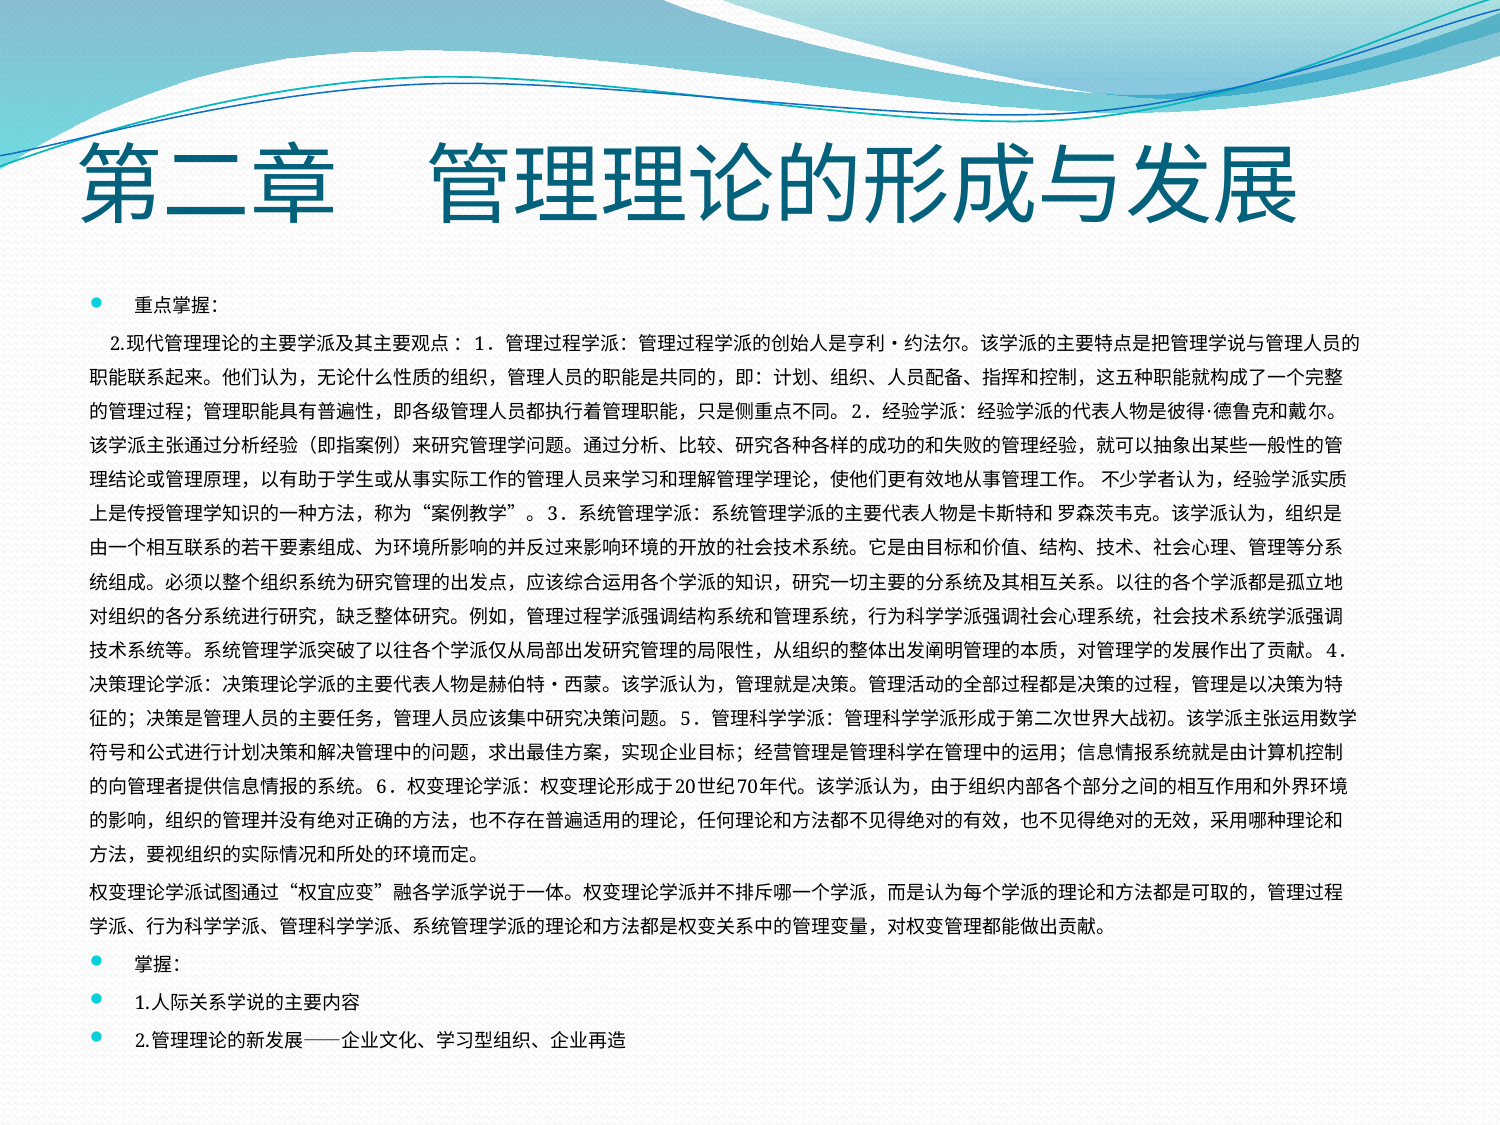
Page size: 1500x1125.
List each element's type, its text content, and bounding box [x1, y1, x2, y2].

list 重点掌握： 2.现代管理理论的主要学派及其主要观点 ：1．管理过程学派：管理过程学派的创始人是亨利•约法尔。该学派的主要特点是把管理学说与管理人员的职能联系起来。他们认为，无论什么性质的组织，管理人员的职能是共同的，即：计划、组织、人员配备、指挥和控制，这五种职能就构成了一个完整的管理过程；管理职能具有普遍性，即各级管理人员都执行着管理职能，只是侧重点不同。2．经验学派：经验学派的代表人物是彼得·德鲁克和戴尔。该学派主张通过分析经验（即指案例）来研究管理学问题。通过分析、比较、研究各种各样的成功的和失败的管理经验，就可以抽象出某些一般性的管理结论或管理原理，以有助于学生或从事实际工作的管理人员来学习和理解管理学理论，使他们更有效地从事管理工作。 不少学者认为，经验学派实质上是传授管理学知识的一种方法，称为“案例教学”。3．系统管理学派：系统管理学派的主要代表人物是卡斯特和 罗森茨韦克。该学派认为，组织是由一个相互联系的若干要素组成、为环境所影响的并反过来影响环境的开放的社会技术系统。它是由目标和价值、结构、技术、社会心理、管理等分系统组成。必须以整个组织系统为研究管理的出发点，应该综合运用各个学派的知识，研究一切主要的分系统及其相互关系。以往的各个学派都是孤立地对组织的各分系统进行研究，缺乏整体研究。例如，管理过程学派强调结构系统和管理系统，行为科学学派强调社会心理系统，社会技术系统学派强调技术系统等。系统管理学派突破了以往各个学派仅从局部出发研究管理的局限性，从组织的整体出发阐明管理的本质，对管理学的发展作出了贡献。4．决策理论学派：决策理论学派的主要代表人物是赫伯特•西蒙。该学派认为，管理就是决策。管理活动的全部过程都是决策的过程，管理是以决策为特征的；决策是管理人员的主要任务，管理人员应该集中研究决策问题。5．管理科学学派：管理科学学派形成于第二次世界大战初。该学派主张运用数学符号和公式进行计划决策和解决管理中的问题，求出最佳方案，实现企业目标；经营管理是管理科学在管理中的运用；信息情报系统就是由计算机控制的向管理者提供信息情报的系统。6．权变理论学派：权变理论形成于20世纪70年代。该学派认为，由于组织内部各个部分之间的相互作用和外界环境的影响，组织的管理并没有绝对正确的方法，也不存在普遍适用的理论，任何理论和方法都不见得绝对的有效，也不见得绝对的无效，采用哪种理论和方法，要视组织的实际情况和所处的环境而定。 权变理论学派试图通过“权宜应变”融各学派学说于一体。权变理论学派并不排斥哪一个学派，而是认为每个学派的理论和方法都是可取的，管理过程学派、行为科学学派、管理科学学派、系统管理学派的理论和方法都是权变关系中的管理变量，对权变管理都能做出贡献。 掌握： 1.人际关系学说的主要内容 2.管理理论的新发展——企业文化、学习型组织、企业再造 [75, 275, 1376, 1067]
title 第二章 管理理论的形成与发展 [75, 46, 1425, 235]
